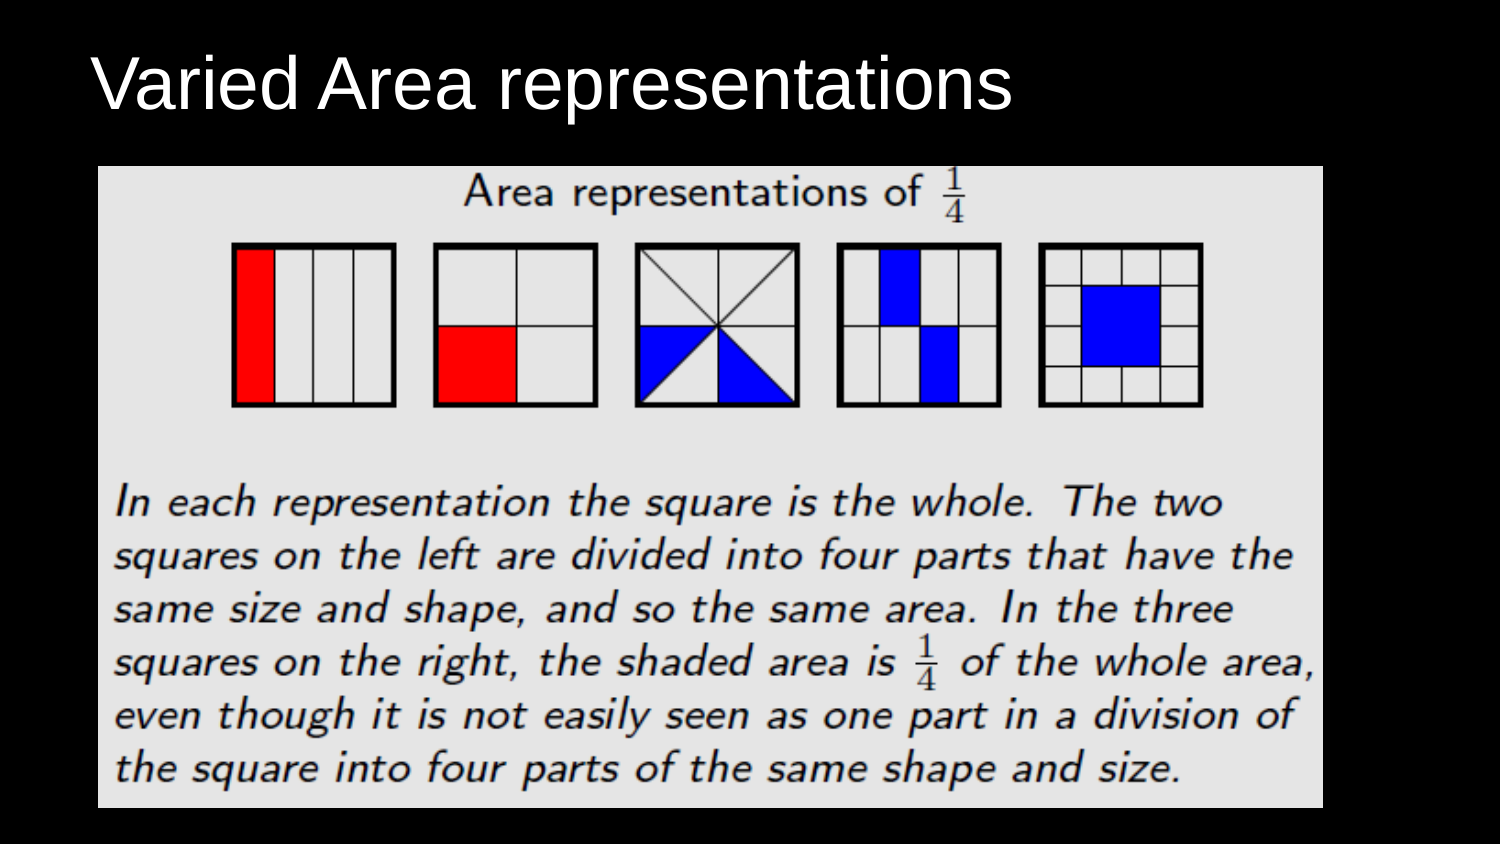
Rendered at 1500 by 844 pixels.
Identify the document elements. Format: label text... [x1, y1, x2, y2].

title Varied Area representations [75, 17, 1425, 140]
picture [97, 166, 1323, 809]
